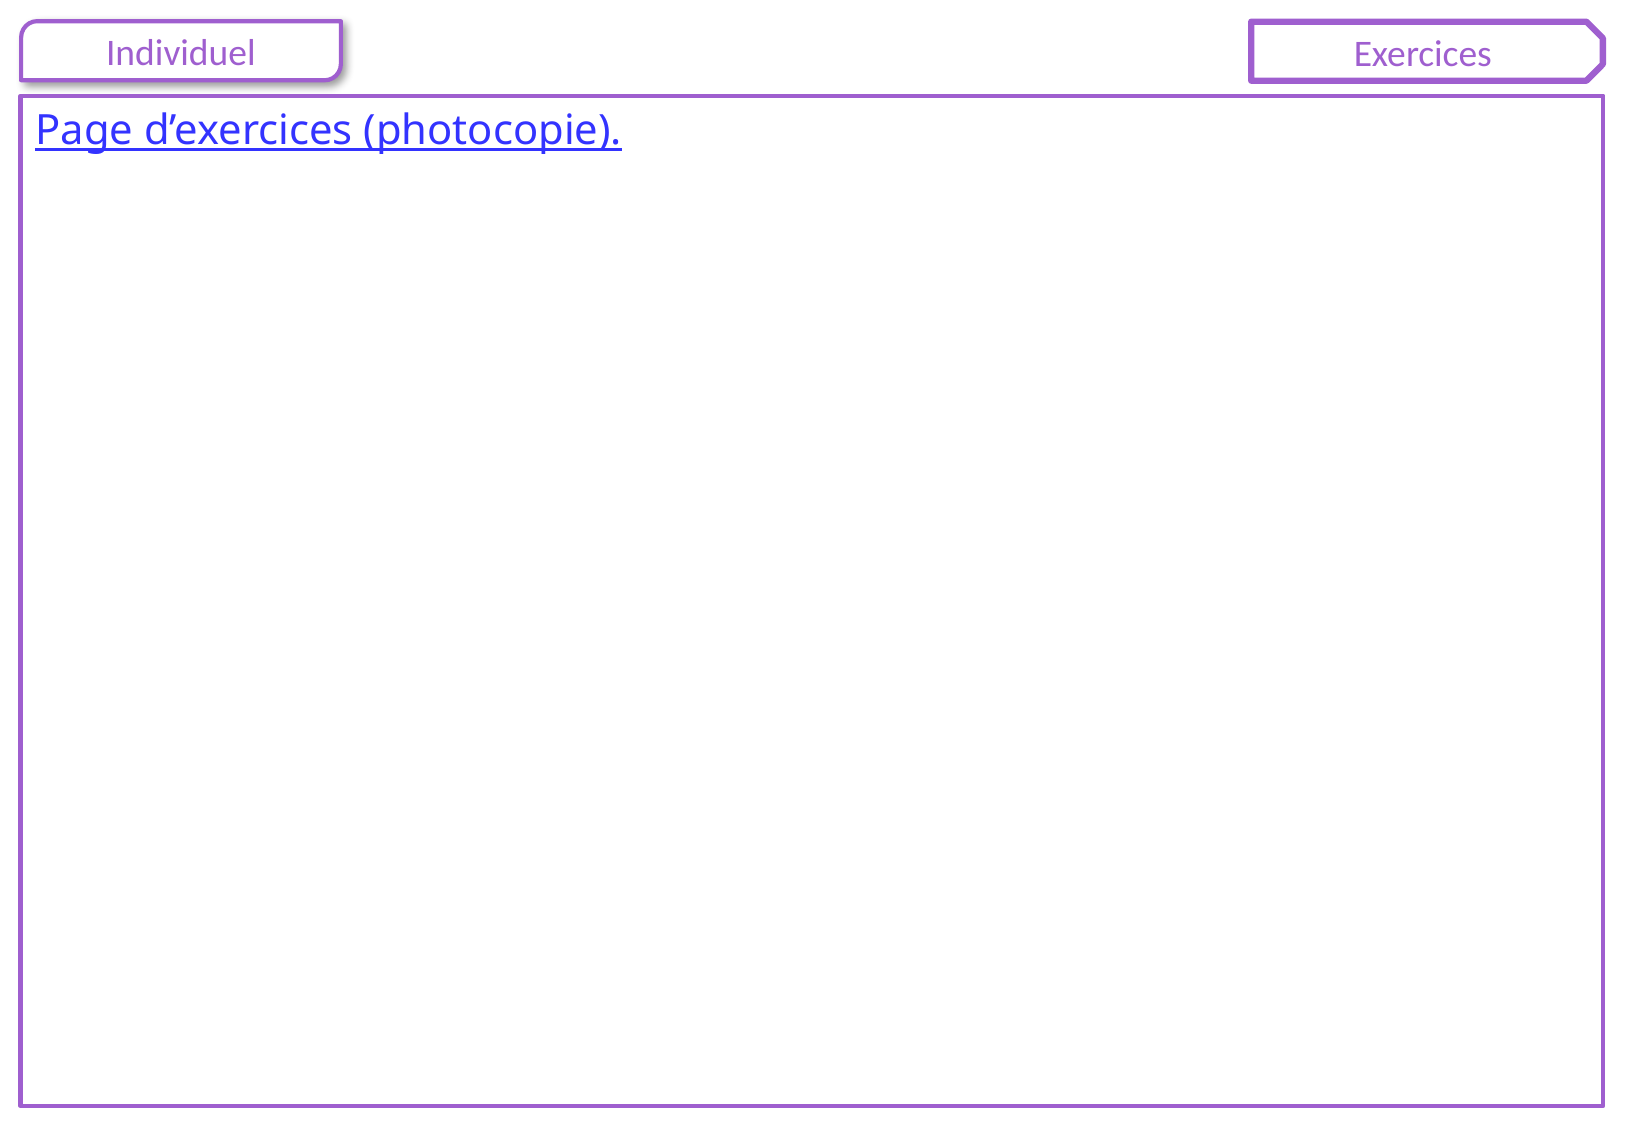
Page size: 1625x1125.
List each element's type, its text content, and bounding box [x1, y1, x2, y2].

list Page d’exercices (photocopie). [18, 94, 1605, 1108]
